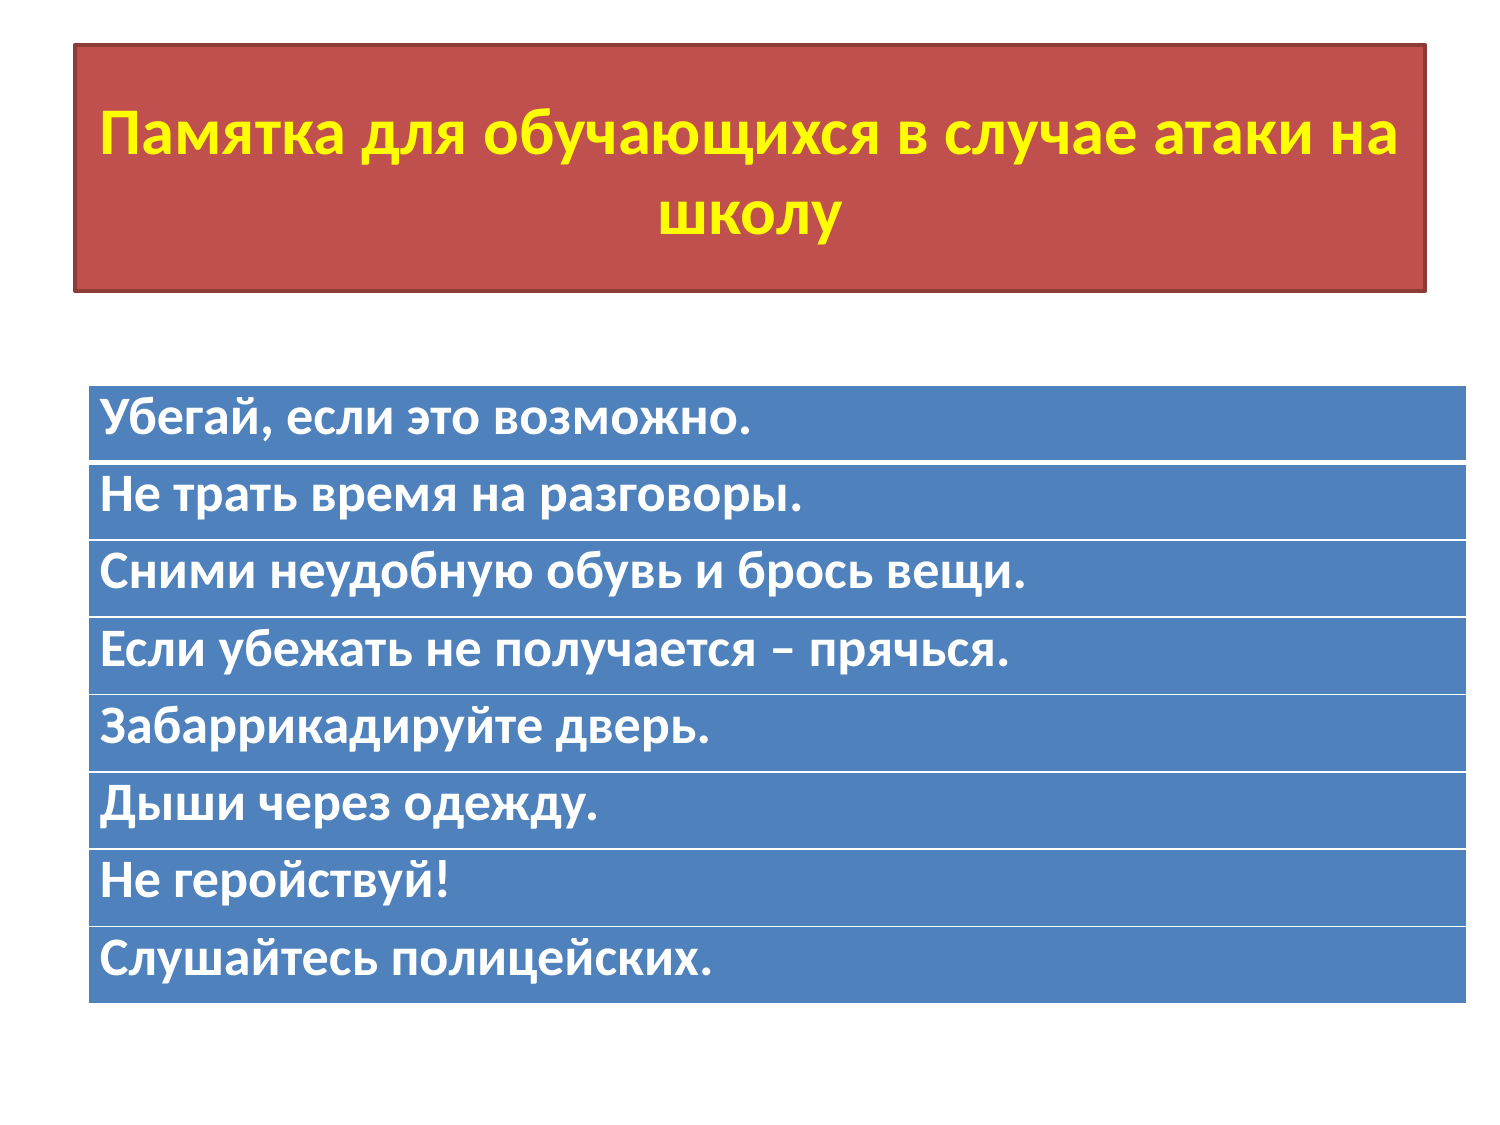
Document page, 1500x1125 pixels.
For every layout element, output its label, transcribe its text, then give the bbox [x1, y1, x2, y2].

table_cell Не трать время на разговоры. [89, 465, 1466, 539]
table_cell Дыши через одежду. [89, 773, 1466, 848]
table_cell Сними неудобную обувь и брось вещи. [89, 541, 1466, 616]
table_cell Если убежать не получается – прячься. [89, 618, 1466, 694]
table_cell Слушайтесь полицейских. [89, 927, 1466, 1003]
title Памятка для обучающихся в случае атаки на школу [73, 43, 1427, 293]
table_header Убегай, если это возможно. [89, 386, 1466, 460]
table_cell Не геройствуй! [89, 850, 1466, 926]
table_cell Забаррикадируйте дверь. [89, 695, 1466, 771]
